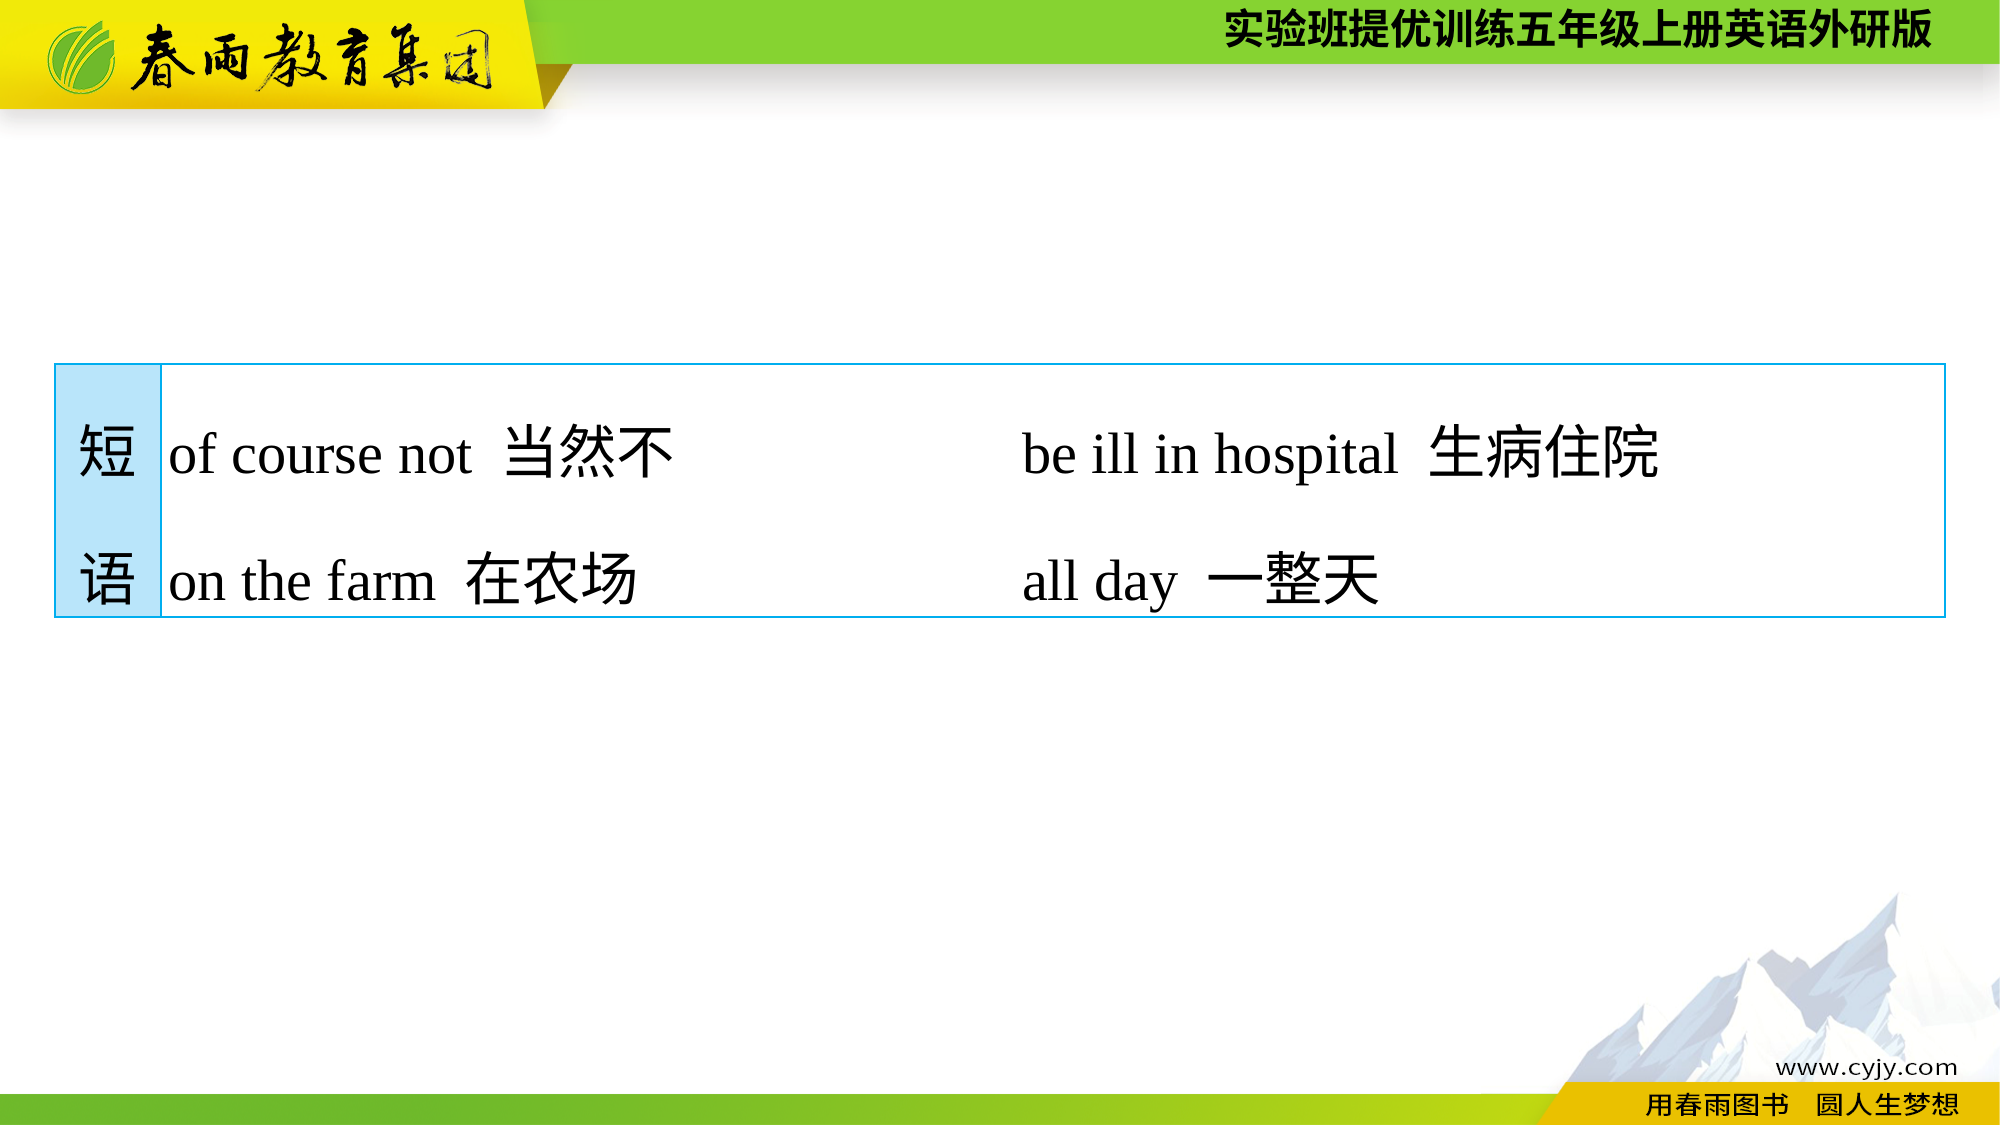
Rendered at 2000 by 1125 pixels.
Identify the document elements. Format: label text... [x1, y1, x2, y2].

table_header 短 语 [56, 365, 160, 616]
picture [0, 0, 2000, 1125]
table_header of course not 当然不 be ill in hospital 生病住院 on the farm 在农场 all day 一整天 [162, 365, 1944, 616]
